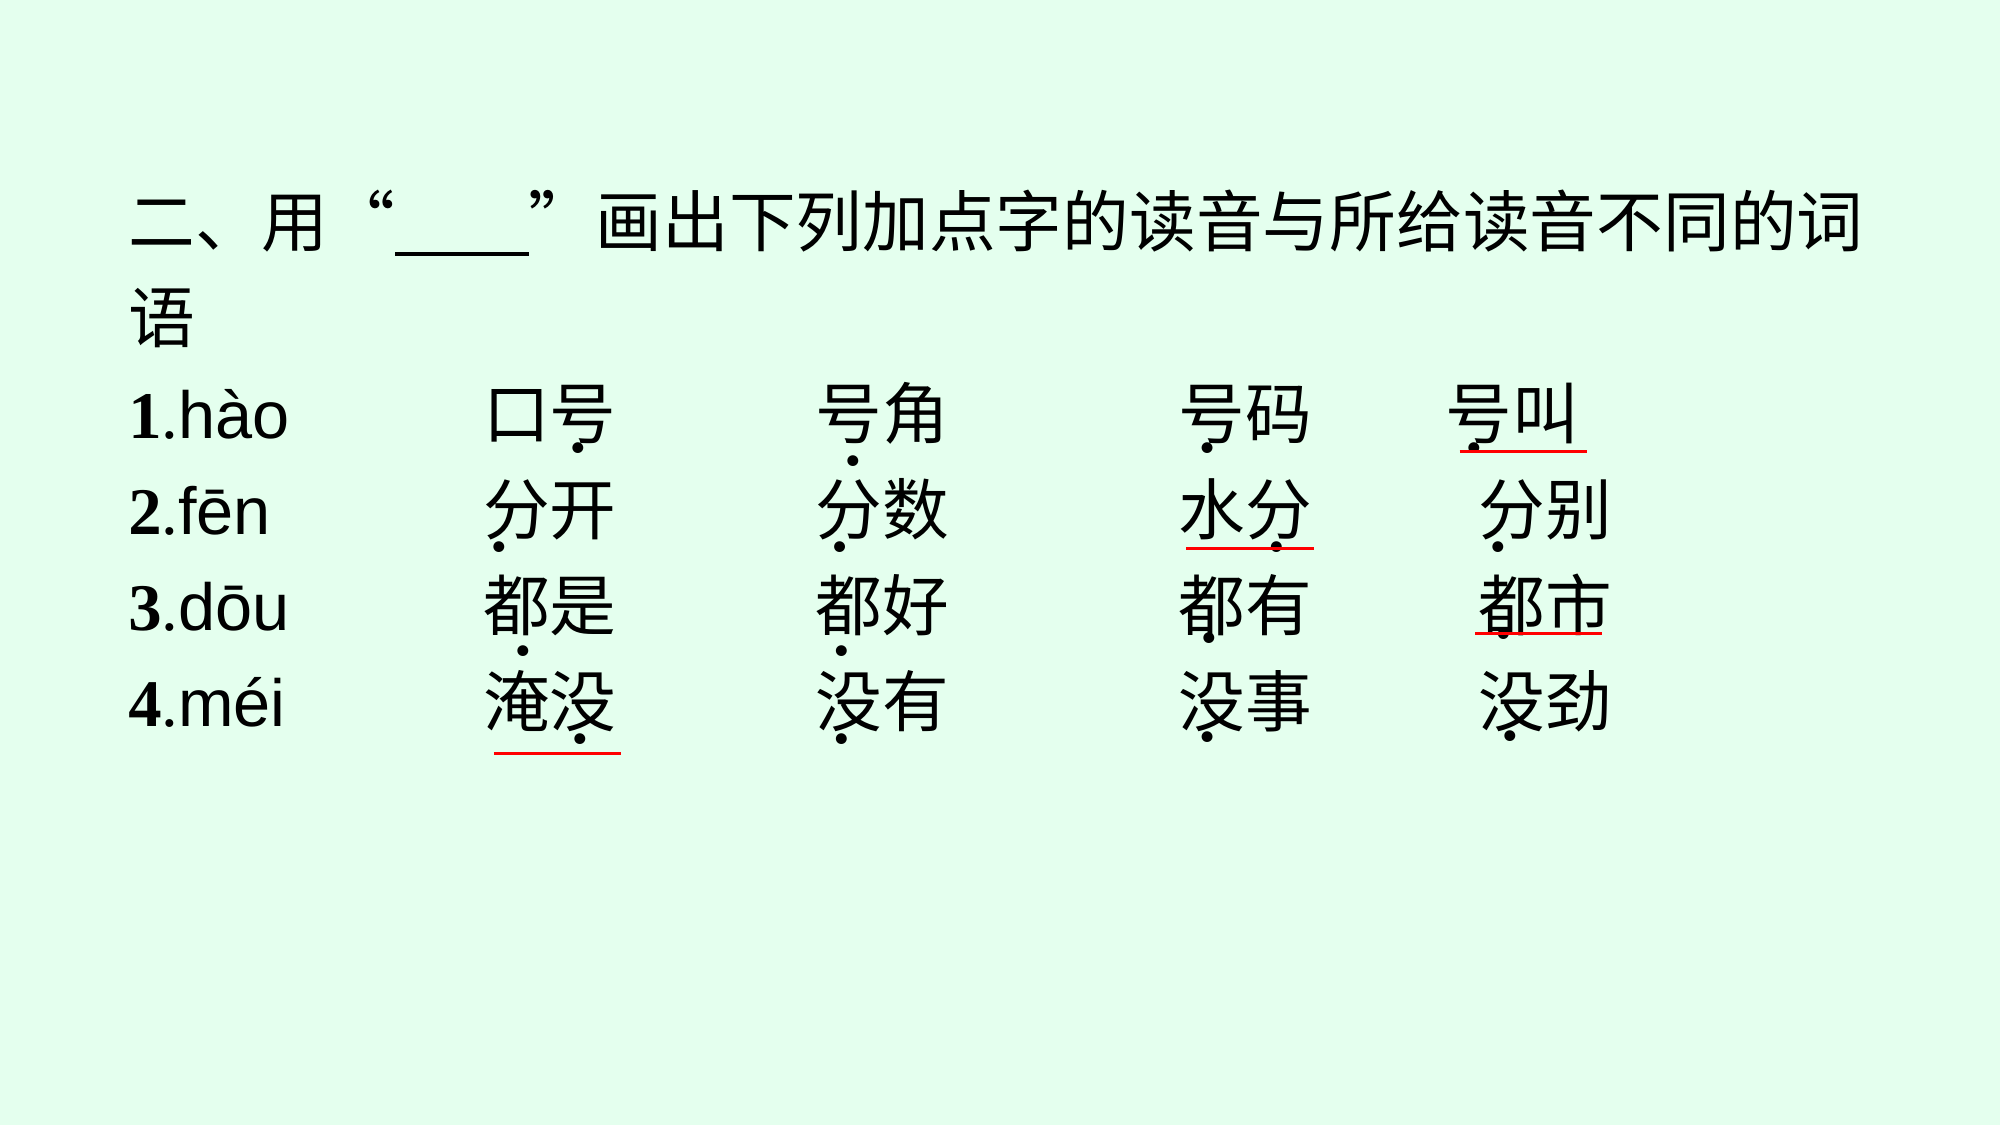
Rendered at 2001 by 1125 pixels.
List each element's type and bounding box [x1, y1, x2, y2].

text_box [113, 156, 1887, 776]
